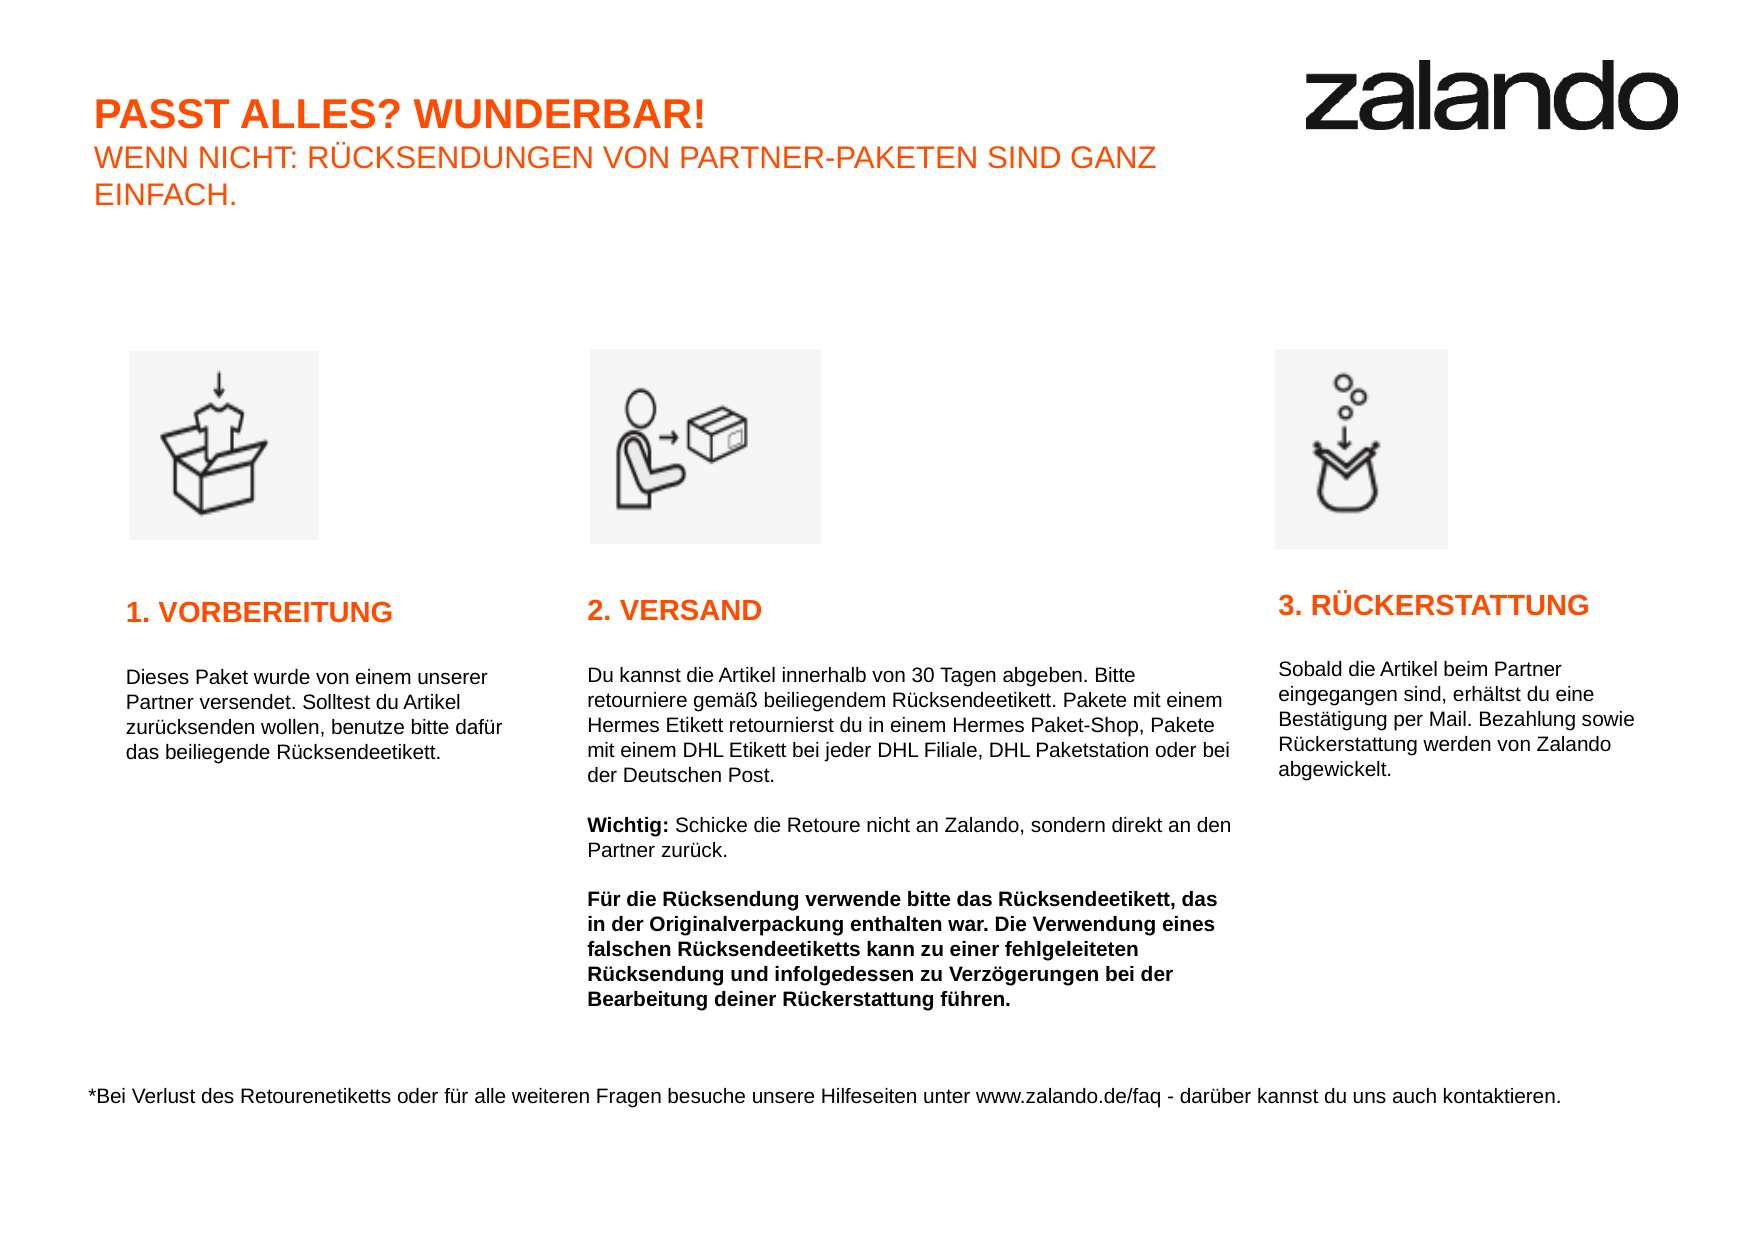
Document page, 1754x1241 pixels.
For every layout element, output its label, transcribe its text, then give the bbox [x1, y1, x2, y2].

text_box 3. RÜCKERSTATTUNG Sobald die Artikel beim Partner eingegangen sind, erhältst du eine Bestätigung per Mail. Bezahlung sowie Rückerstattung werden von Zalando abgewickelt. [1263, 578, 1721, 951]
picture [1275, 349, 1465, 550]
text_box 1. VORBEREITUNG Dieses Paket wurde von einem unserer Partner versendet. Solltest du Artikel zurücksenden wollen, benutze bitte dafür das beiliegende Rücksendeetikett. [111, 586, 572, 959]
picture [1305, 60, 1678, 131]
text_box PASST ALLES? WUNDERBAR! WENN NICHT: RÜCKSENDUNGEN VON PARTNER-PAKETEN SIND GANZ EINFACH. [79, 79, 1225, 358]
picture [129, 351, 319, 540]
text_box 2. VERSAND Du kannst die Artikel innerhalb von 30 Tagen abgeben. Bitte retourniere gemäß beiliegendem Rücksendeetikett. Pakete mit einem Hermes Etikett retournierst du in einem Hermes Paket-Shop, Pakete mit einem DHL Etikett bei jeder DHL Filiale, DHL Paketstation oder bei der Deutschen Post. Wichtig: Schicke die Retoure nicht an Zalando, sondern direkt an den Partner zurück. Für die Rücksendung verwende bitte das Rücksendeetikett, das in der Originalverpackung enthalten war. Die Verwendung eines falschen Rücksendeetiketts kann zu einer fehlgeleiteten Rücksendung und infolgedessen zu Verzögerungen bei der Bearbeitung deiner Rückerstattung führen. [572, 583, 1250, 1030]
text_box *Bei Verlust des Retourenetiketts oder für alle weiteren Fragen besuche unsere Hilfeseiten unter www.zalando.de/faq - darüber kannst du uns auch kontaktieren. [73, 1075, 1681, 1241]
picture [590, 349, 821, 544]
